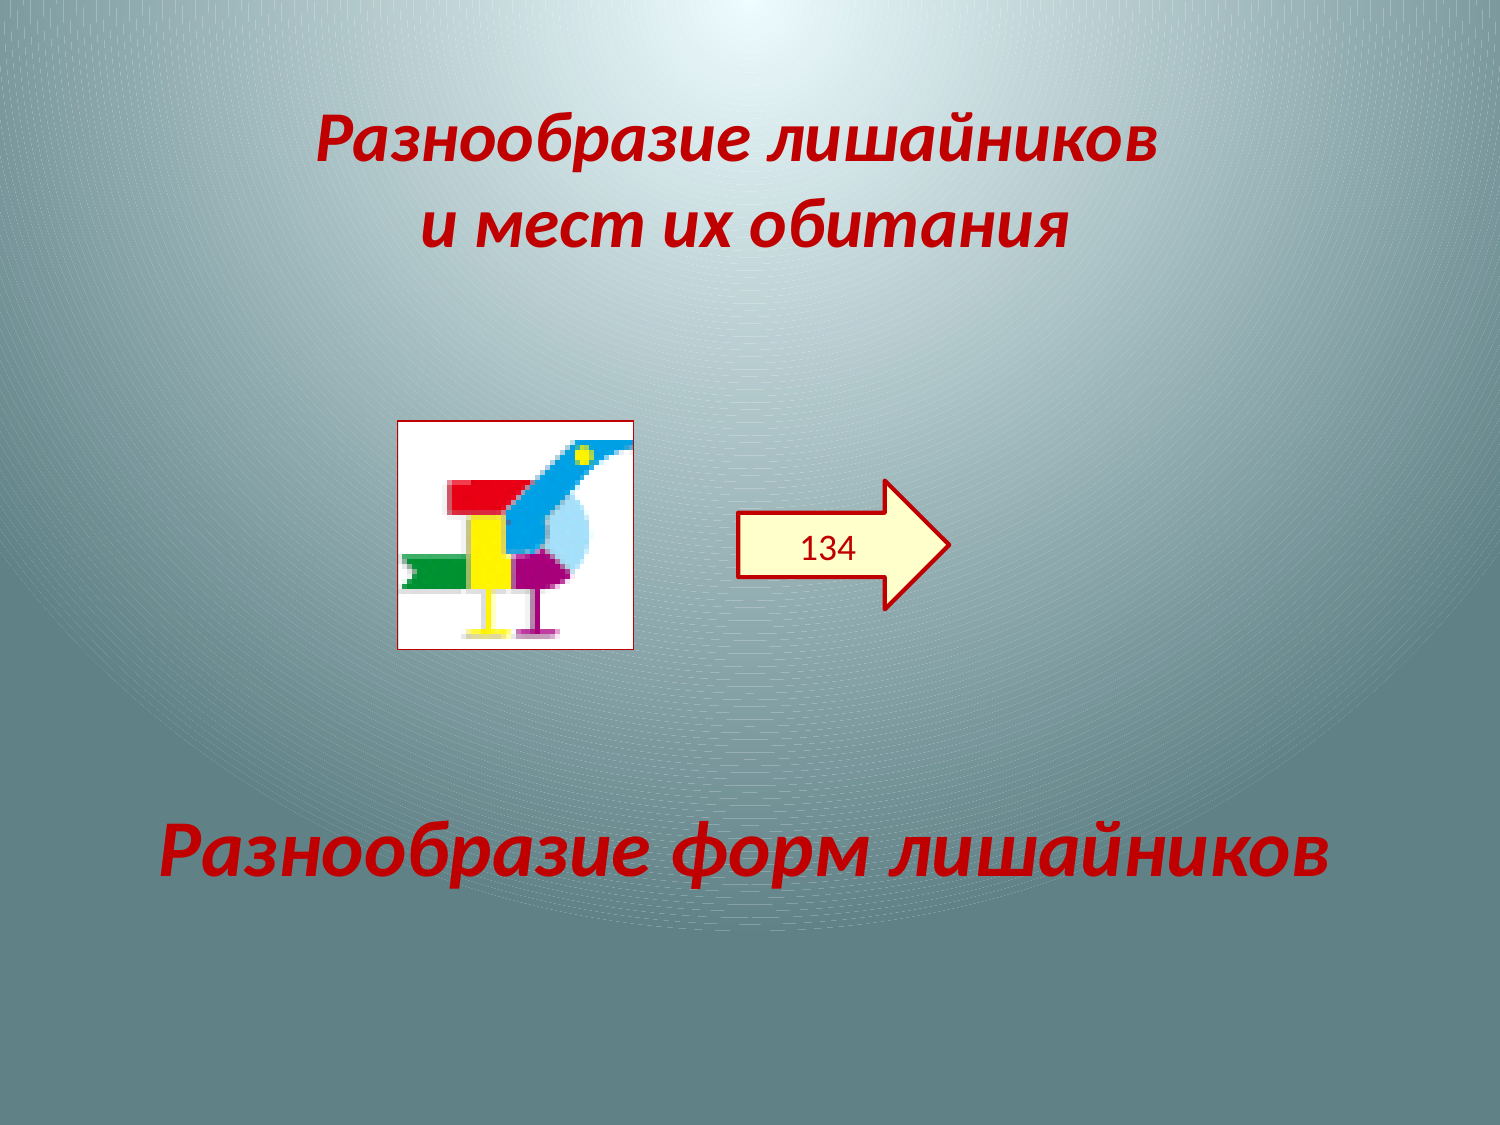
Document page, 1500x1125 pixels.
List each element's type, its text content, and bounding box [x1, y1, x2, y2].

picture [398, 421, 634, 649]
text_box 134 [736, 478, 952, 612]
title Разнообразие лишайников и мест их обитания [70, 82, 1421, 270]
text_box Разнообразие форм лишайников [70, 750, 1421, 938]
